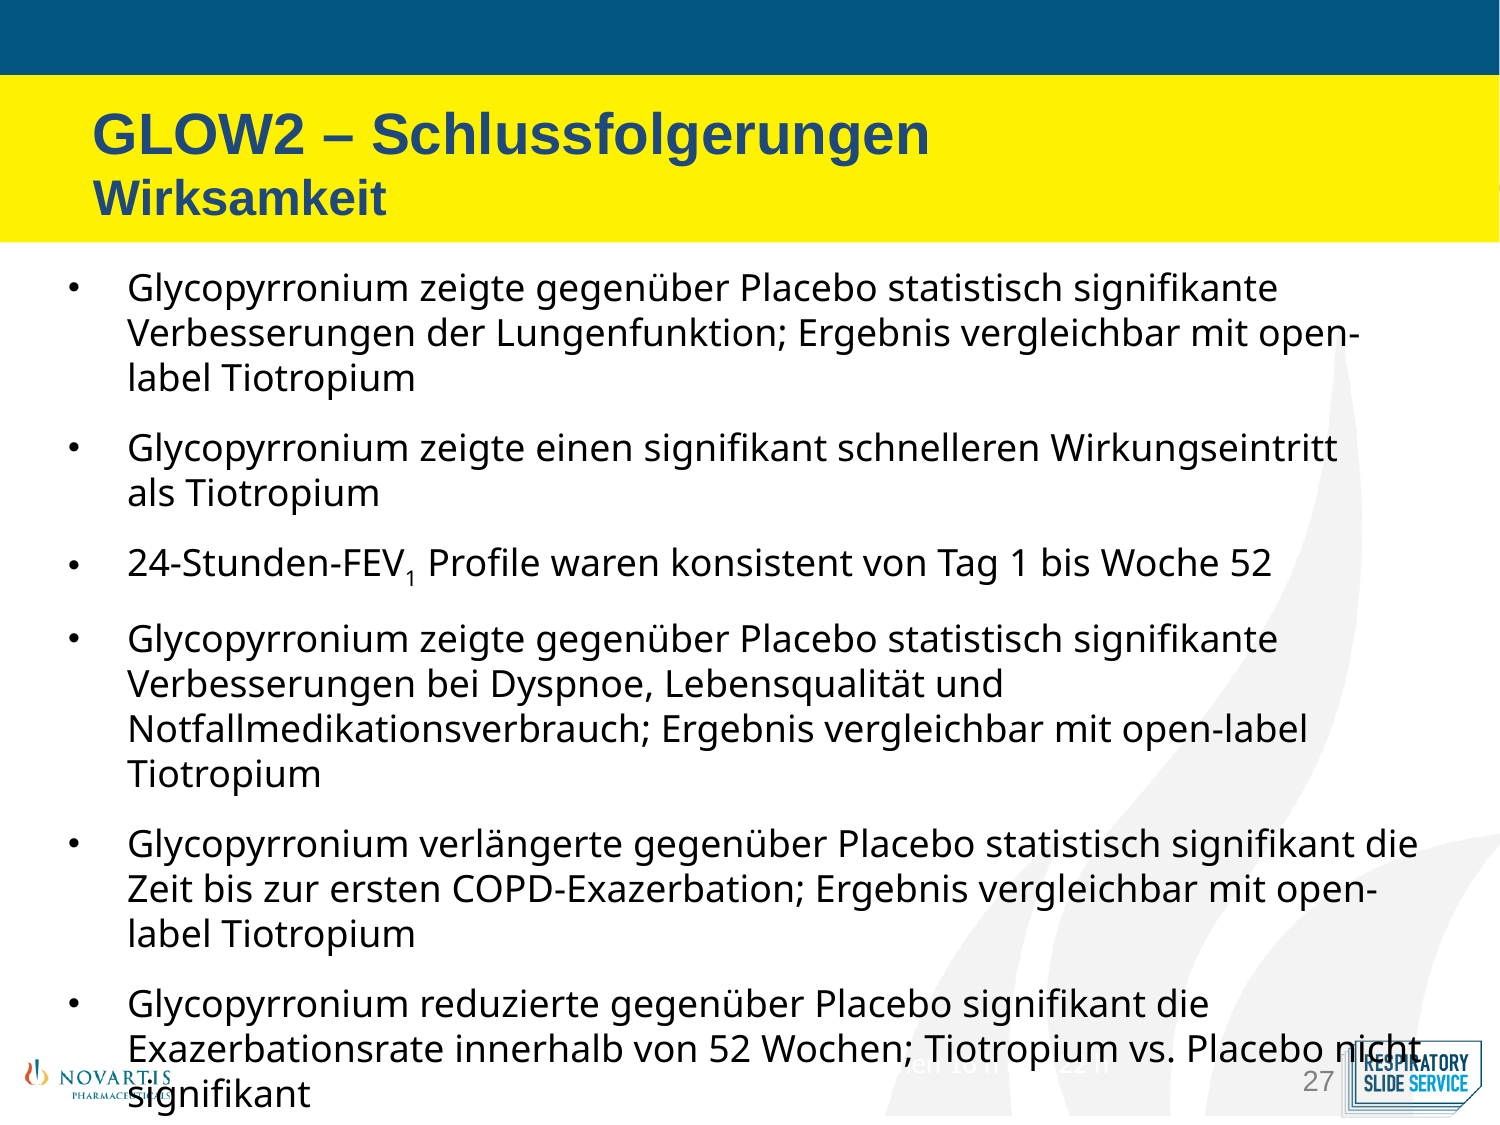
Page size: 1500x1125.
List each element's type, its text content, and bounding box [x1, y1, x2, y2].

text_box Glycopyrronium zeigte gegenüber Placebo statistisch signifikante Verbesserungen der Lungenfunktion; Ergebnis vergleichbar mit open-label Tiotropium Glycopyrronium zeigte einen signifikant schnelleren Wirkungseintritt als Tiotropium 24-Stunden-FEV1 Profile waren konsistent von Tag 1 bis Woche 52 Glycopyrronium zeigte gegenüber Placebo statistisch signifikante Verbesserungen bei Dyspnoe, Lebensqualität und Notfallmedikationsverbrauch; Ergebnis vergleichbar mit open-label Tiotropium Glycopyrronium verlängerte gegenüber Placebo statistisch signifikant die Zeit bis zur ersten COPD-Exazerbation; Ergebnis vergleichbar mit open-label Tiotropium Glycopyrronium reduzierte gegenüber Placebo signifikant die Exazerbationsrate innerhalb von 52 Wochen; Tiotropium vs. Placebo nicht signifikant [53, 256, 1447, 1123]
picture [1328, 1027, 1497, 1125]
text_box [43, 32, 1438, 182]
text_box GLOW2 – Schlussfolgerungen Wirksamkeit [78, 88, 1404, 234]
picture [25, 1059, 53, 1099]
